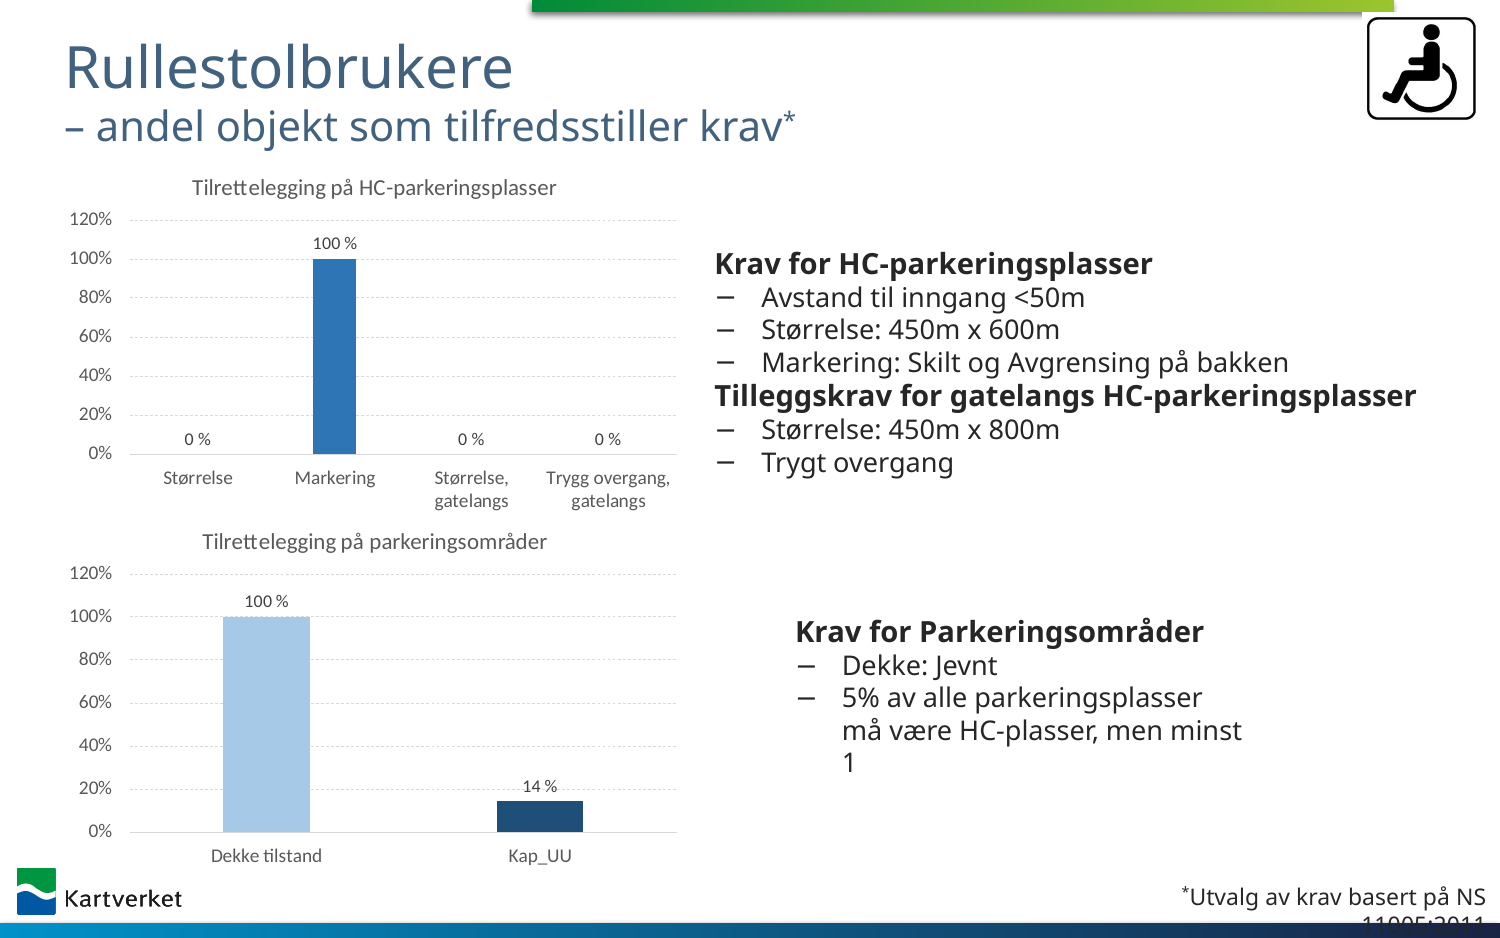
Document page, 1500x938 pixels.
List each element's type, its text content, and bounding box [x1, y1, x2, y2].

text_box Krav for HC-parkeringsplasser Avstand til inngang <50m Størrelse: 450m x 600m Markering: Skilt og Avgrensing på bakken Tilleggskrav for gatelangs HC-parkeringsplasser Størrelse: 450m x 800m Trygt overgang [699, 237, 1433, 485]
picture [62, 166, 688, 519]
picture [1362, 12, 1481, 126]
text_box *Utvalg av krav basert på NS 11005:2011 [1068, 873, 1500, 938]
picture [62, 520, 688, 874]
text_box Krav for Parkeringsområder Dekke: Jevnt 5% av alle parkeringsplasser må være HC-plasser, men minst 1 [780, 605, 1261, 786]
text_box Rullestolbrukere – andel objekt som tilfredsstiller krav* [49, 25, 1431, 158]
